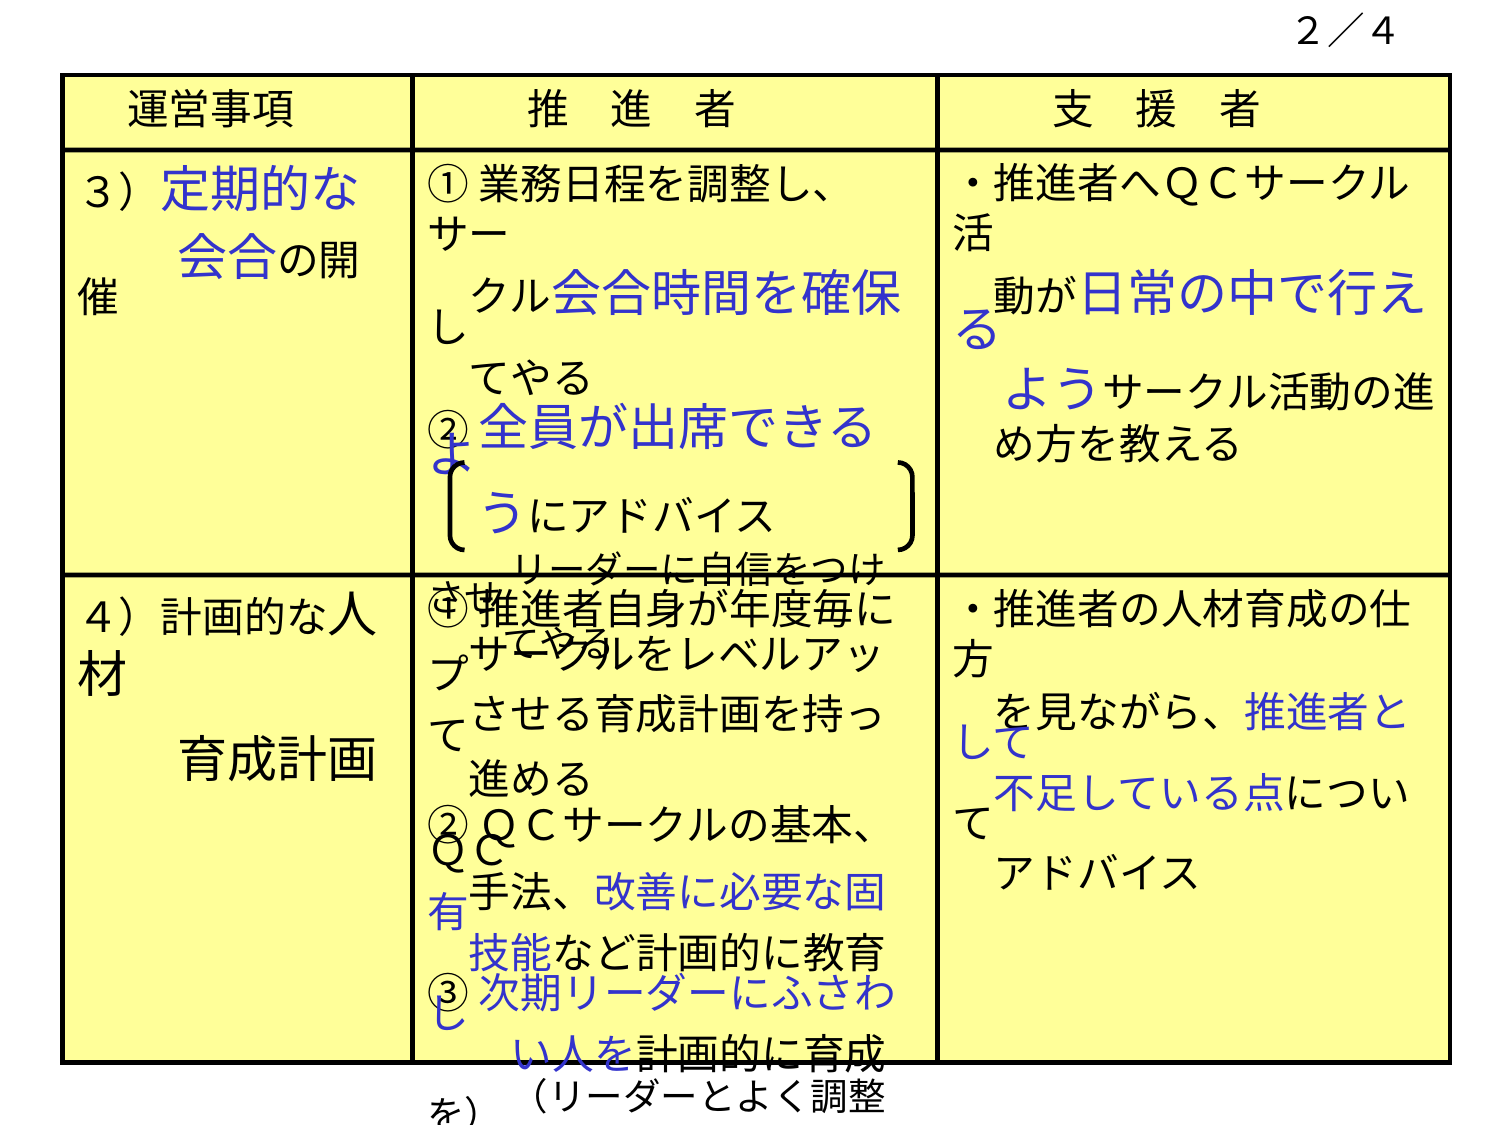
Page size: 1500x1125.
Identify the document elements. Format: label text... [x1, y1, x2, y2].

text_box [938, 474, 1450, 575]
text_box ①推進者自身が年度毎に サークルをレベルアップ させる育成計画を持って 進める ②ＱＣサークルの基本、ＱＣ 手法、改善に必要な固有 技能など計画的に教育 ③次期リーダーにふさわし い人を計画的に育成 （リーダーとよく調整を） [412, 575, 938, 1125]
text_box [62, 327, 412, 574]
text_box ①業務日程を調整し、サー クル会合時間を確保し てやる ②全員が出席できるよ うにアドバイス リーダーに自信をつけさせ てやる [412, 149, 938, 575]
text_box 支 援 者 [1037, 75, 1325, 140]
text_box ３）定期的な 会合の開催 [62, 149, 412, 327]
text_box 推 進 者 [512, 75, 800, 140]
text_box ・推進者へＱＣサークル活 動が日常の中で行える ようサークル活動の進 め方を教える [938, 149, 1463, 474]
text_box [62, 795, 412, 1063]
text_box ４）計画的な人材 育成計画 [62, 575, 412, 795]
text_box [938, 903, 1450, 1063]
text_box ２／４ [1274, 0, 1500, 60]
text_box 運営事項 [112, 75, 400, 140]
text_box [449, 462, 913, 550]
text_box ・推進者の人材育成の仕方 を見ながら、推進者として 不足している点について アドバイス [937, 575, 1463, 903]
text_box [62, 74, 1450, 149]
